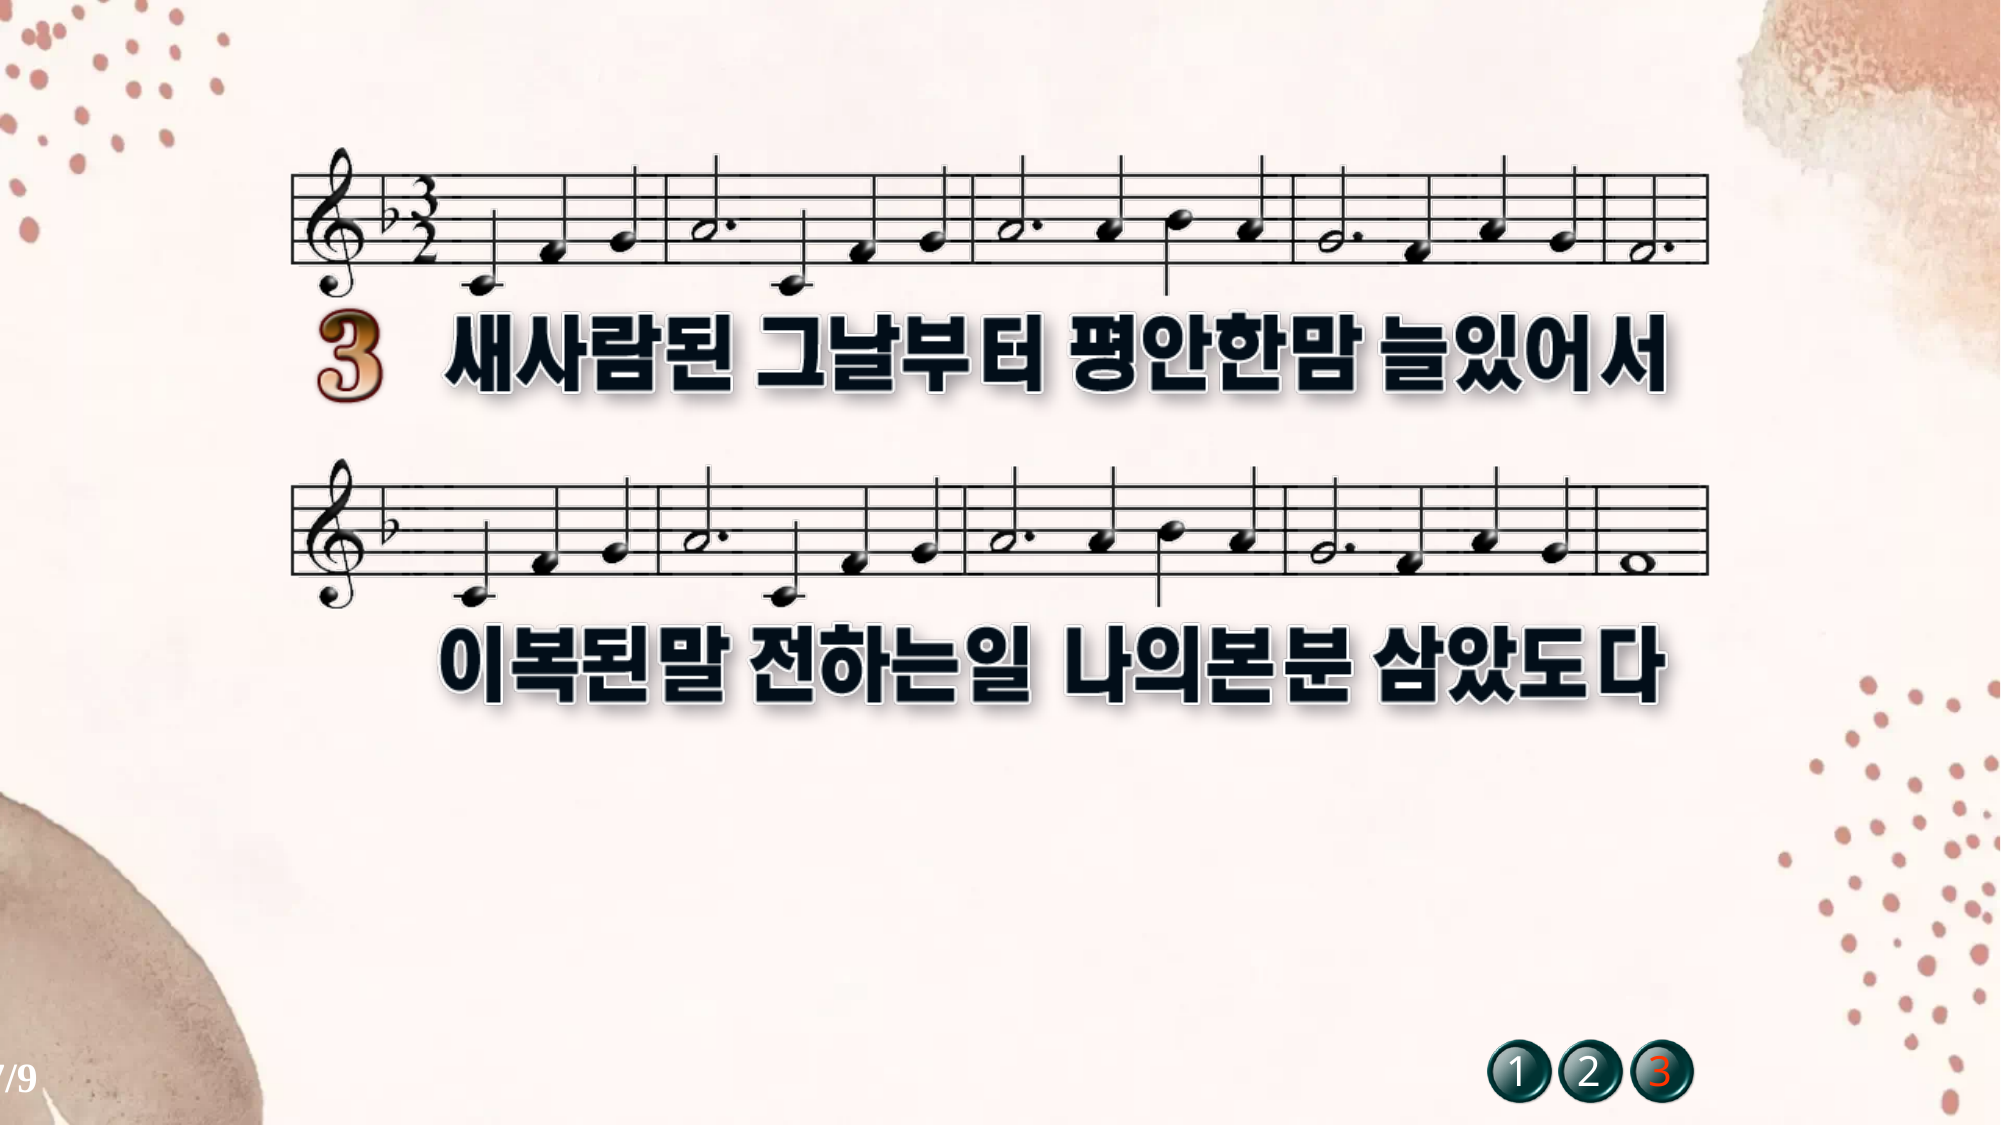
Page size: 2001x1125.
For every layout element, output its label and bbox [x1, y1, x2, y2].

text_box [1555, 1035, 1626, 1106]
text_box [1484, 1035, 1555, 1106]
text_box [1627, 1035, 1697, 1106]
picture [0, 0, 2001, 1125]
